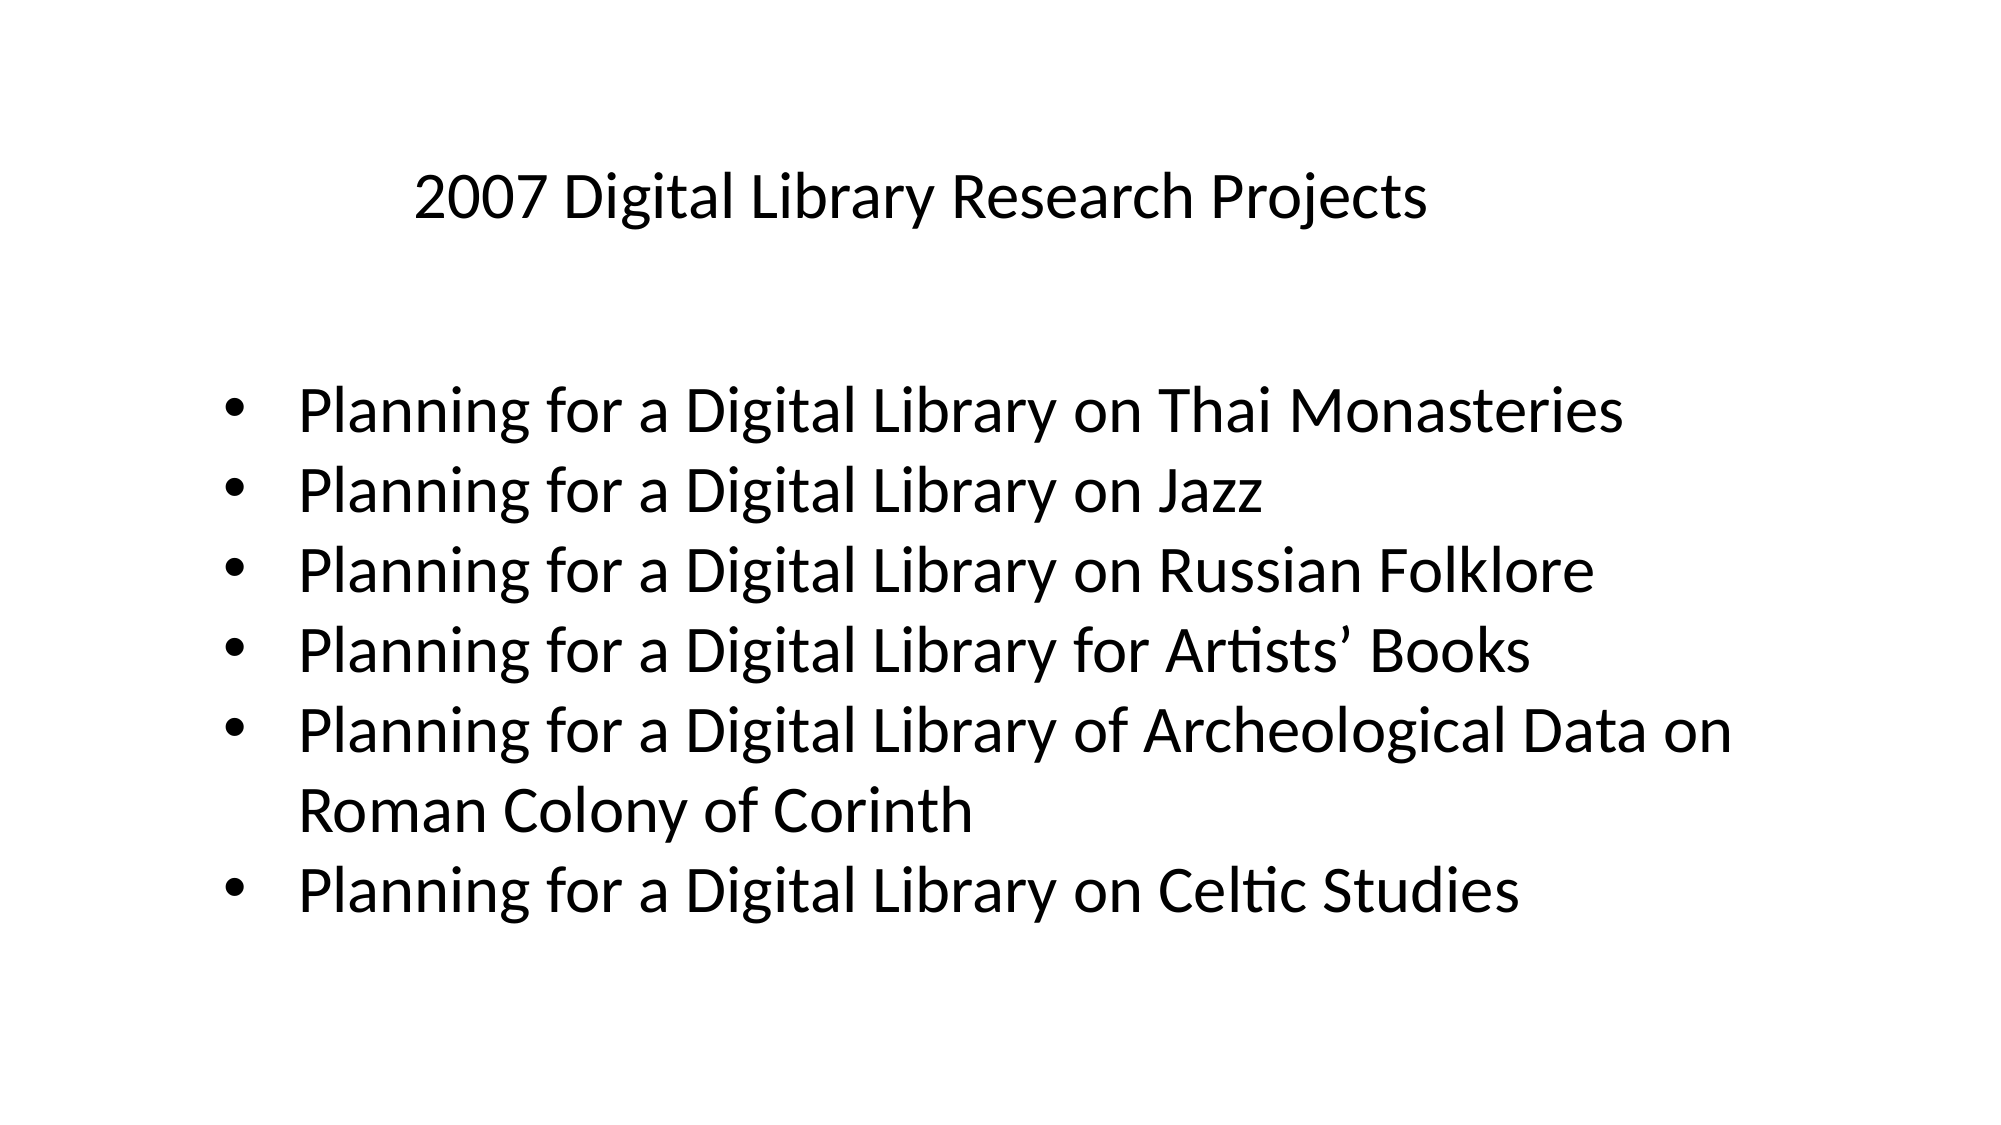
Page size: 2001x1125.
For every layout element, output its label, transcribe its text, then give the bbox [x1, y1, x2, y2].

text_box 2007 Digital Library Research Projects [399, 144, 1639, 239]
text_box Planning for a Digital Library on Thai Monasteries Planning for a Digital Library on Jazz Planning for a Digital Library on Russian Folklore Planning for a Digital Library for Artists’ Books Planning for a Digital Library of Archeological Data on Roman Colony of Corinth Planning for a Digital Library on Celtic Studies [208, 358, 1830, 934]
